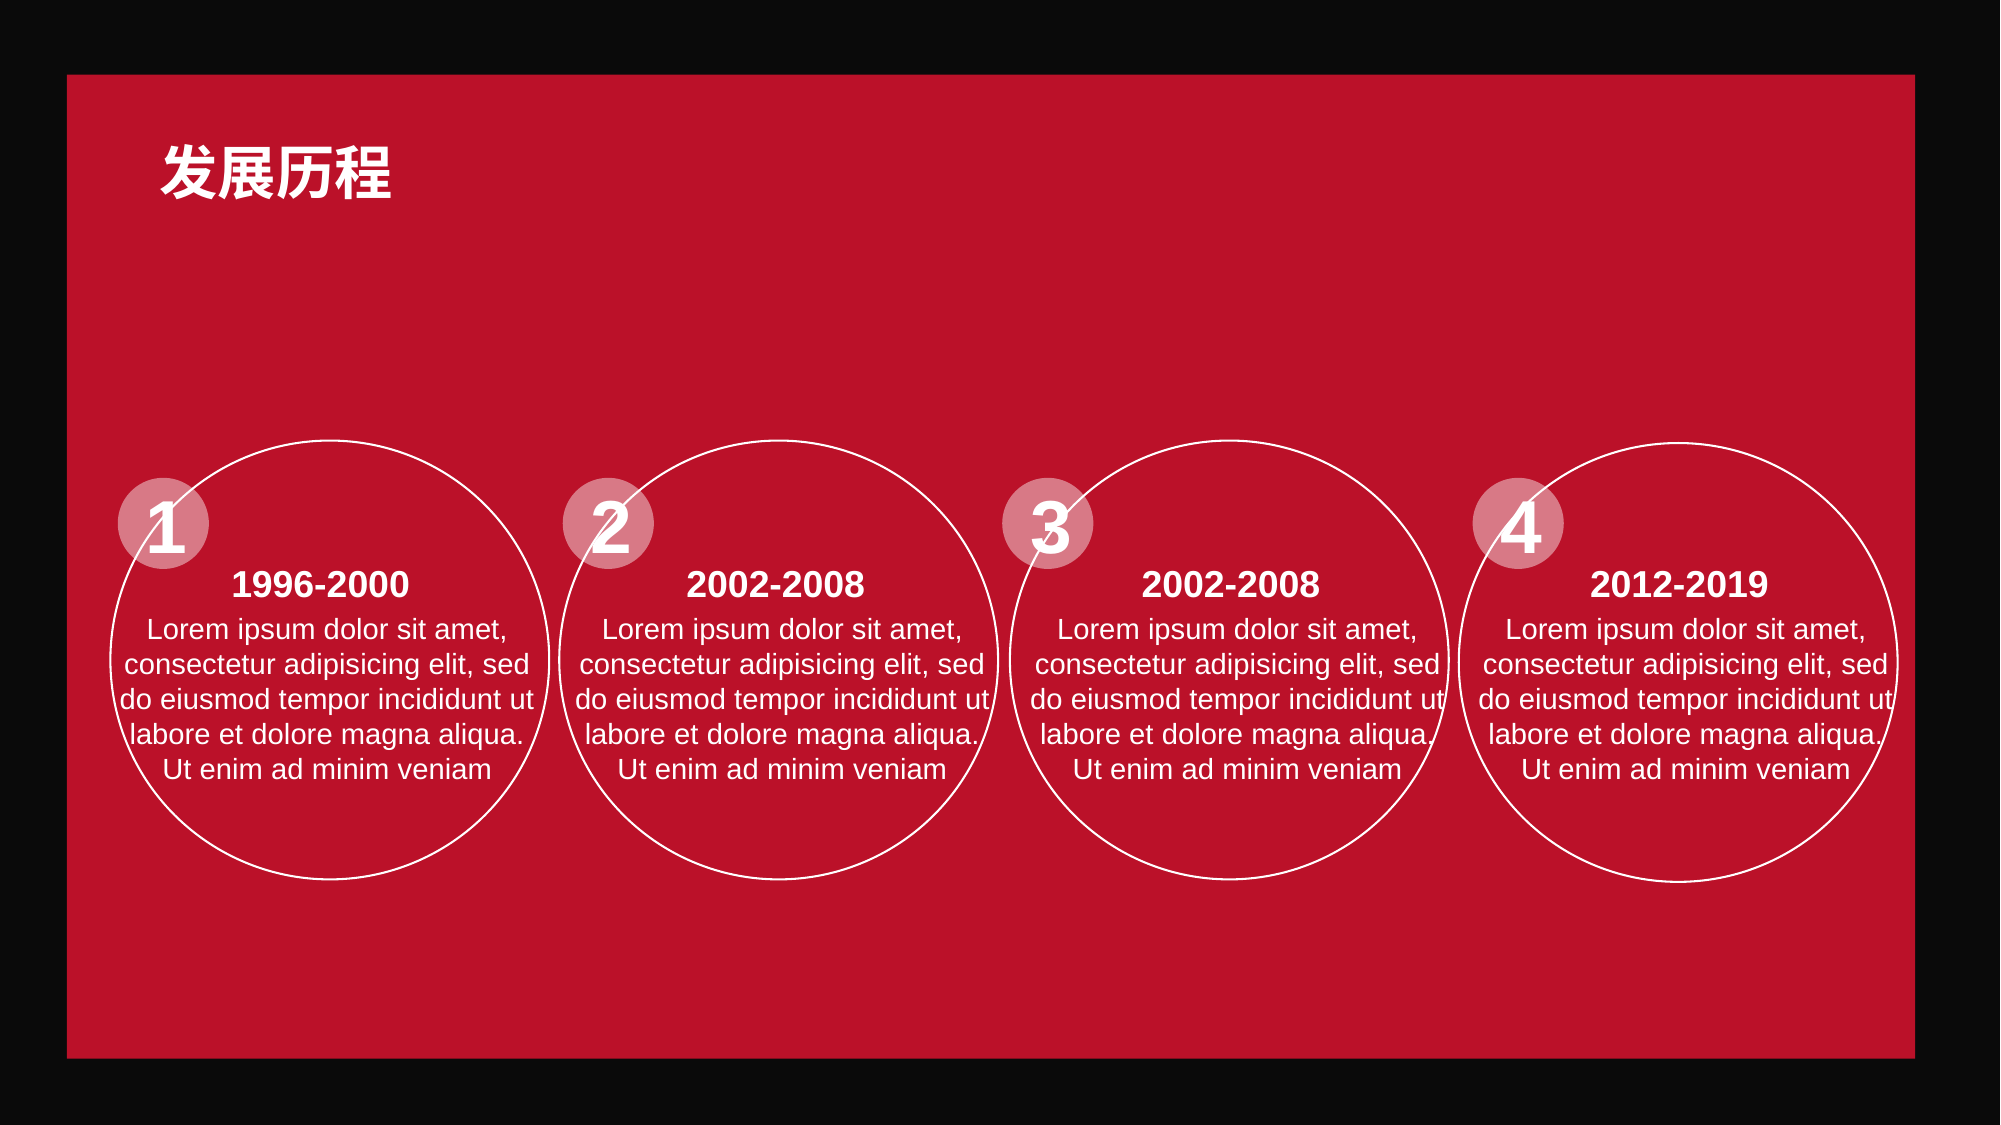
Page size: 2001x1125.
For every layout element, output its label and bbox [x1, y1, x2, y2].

text_box [0, 0, 2000, 1125]
text_box [104, 440, 1910, 882]
